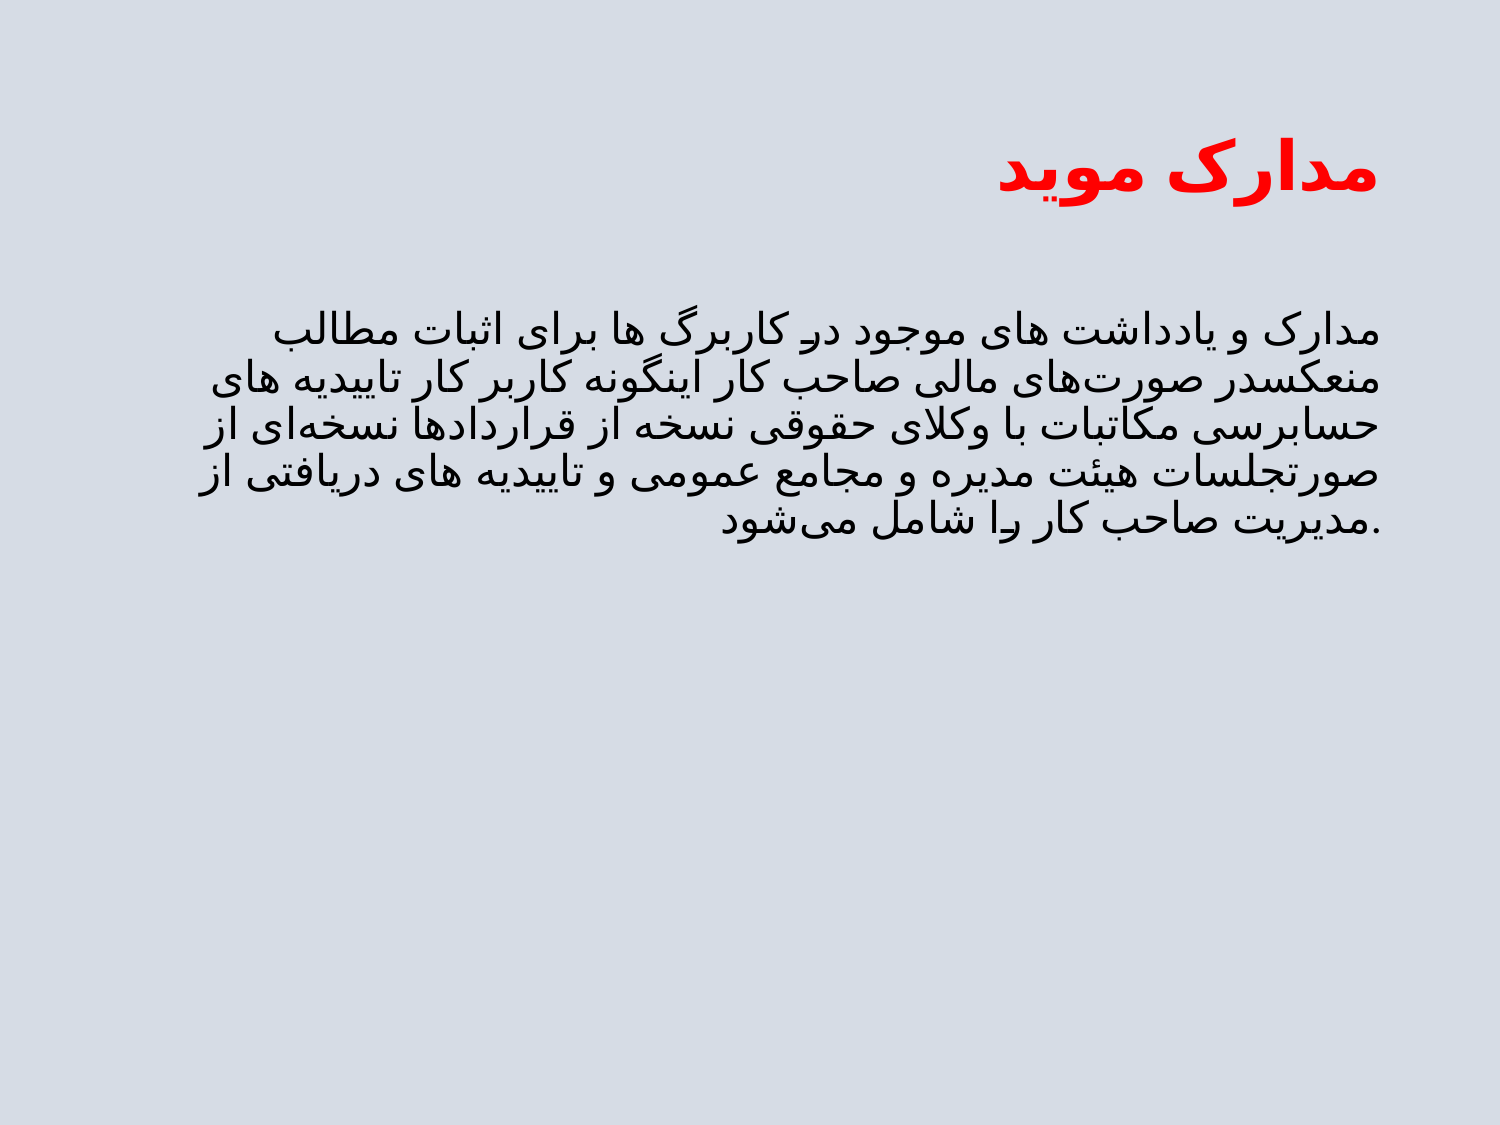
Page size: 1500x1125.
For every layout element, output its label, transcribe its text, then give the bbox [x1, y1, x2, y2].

title مدارک موید [103, 59, 1397, 278]
list مدارک و یادداشت های موجود در کاربرگ ها برای اثبات مطالب منعکسدر صورت‌های مالی صاحب کار اینگونه کاربر کار تاییدیه های حسابرسی مکاتبات با وکلای حقوقی نسخه از قراردادها نسخه‌ای از صورتجلسات هیئت مدیره و مجامع عمومی و تاییدیه های دریافتی از مدیریت صاحب کار را شامل می‌شود. [103, 299, 1397, 1014]
